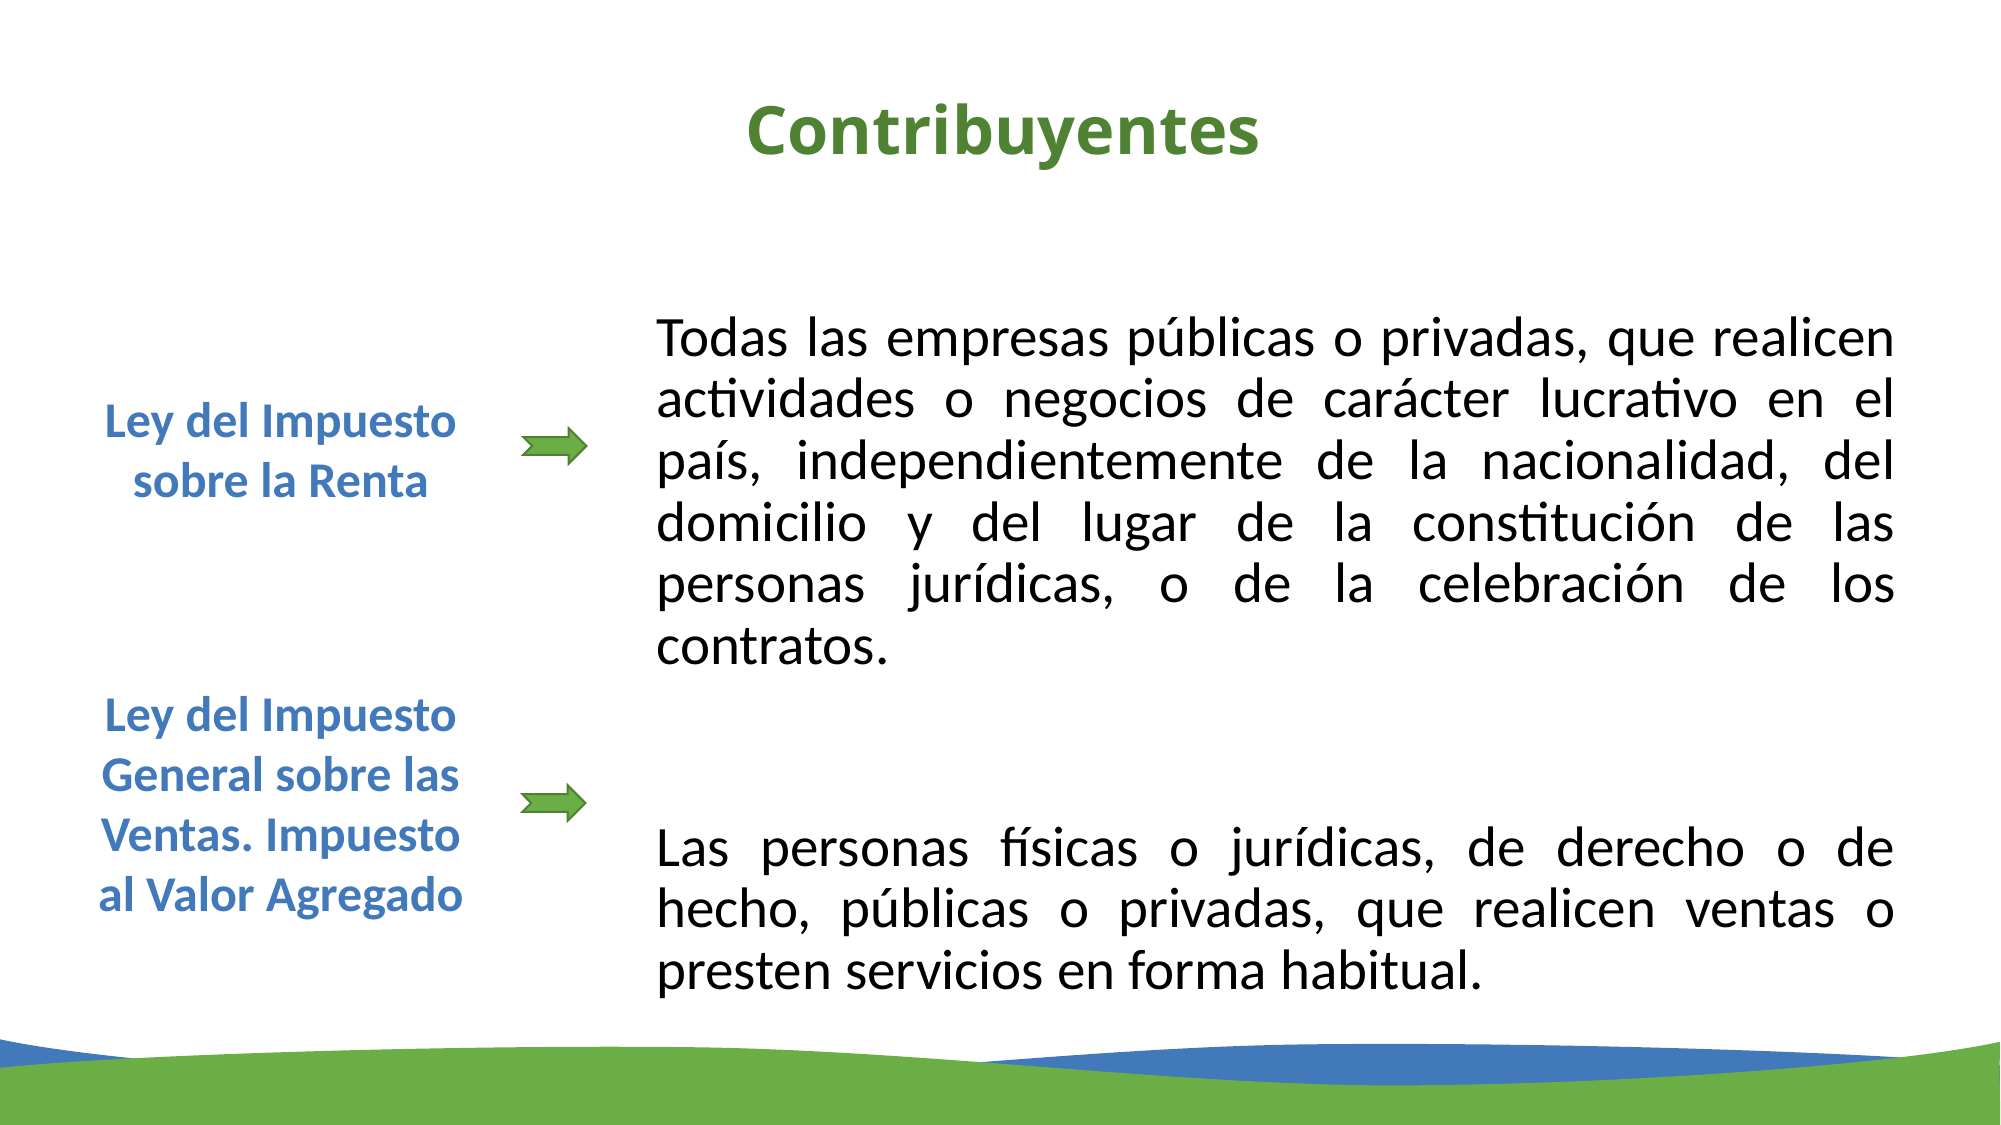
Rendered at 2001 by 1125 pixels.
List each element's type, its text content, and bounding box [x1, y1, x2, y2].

text_box [520, 425, 588, 467]
text_box Todas las empresas públicas o privadas, que realicen actividades o negocios de carácter lucrativo en el país, independientemente de la nacionalidad, del domicilio y del lugar de la constitución de las personas jurídicas, o de la celebración de los contratos. Las personas físicas o jurídicas, de derecho o de hecho, públicas o privadas, que realicen ventas o presten servicios en forma habitual. [641, 299, 1911, 1015]
text_box Ley del Impuesto sobre la Renta [74, 380, 488, 515]
text_box Ley del Impuesto General sobre las Ventas. Impuesto al Valor Agregado [74, 674, 488, 929]
title Contribuyentes [730, 86, 1461, 180]
text_box [519, 782, 587, 824]
